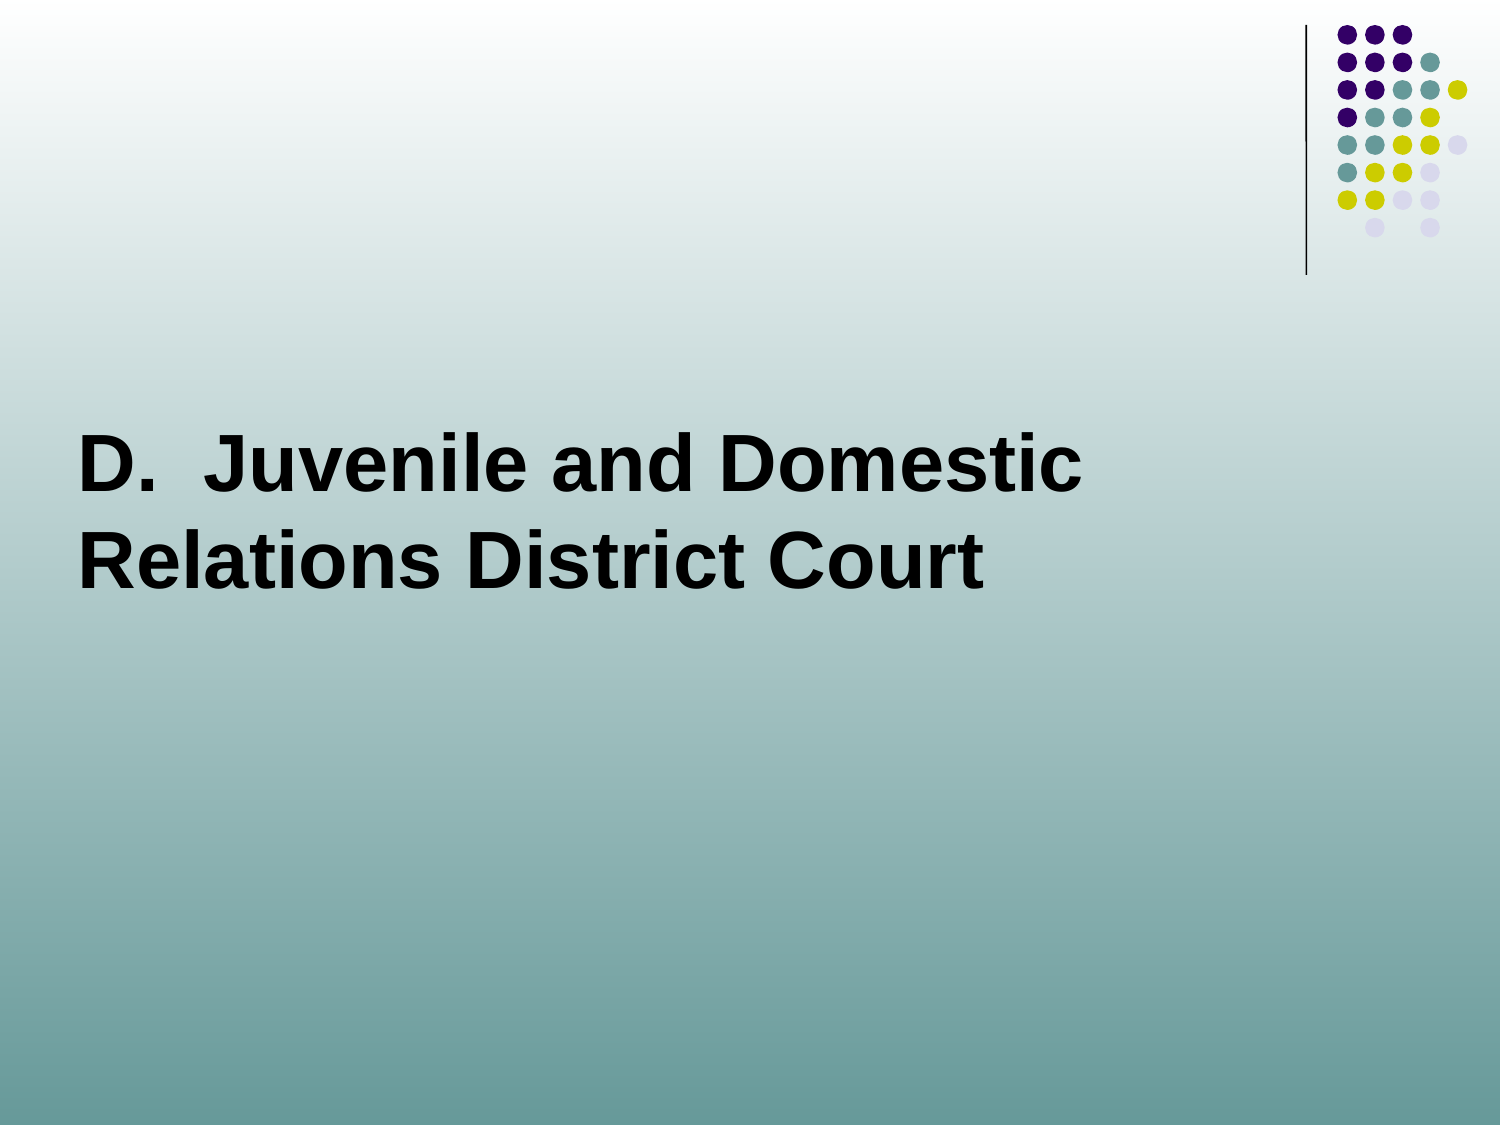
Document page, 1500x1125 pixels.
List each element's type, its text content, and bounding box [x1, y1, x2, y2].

title D. Juvenile and Domestic Relations District Court [62, 399, 1300, 613]
